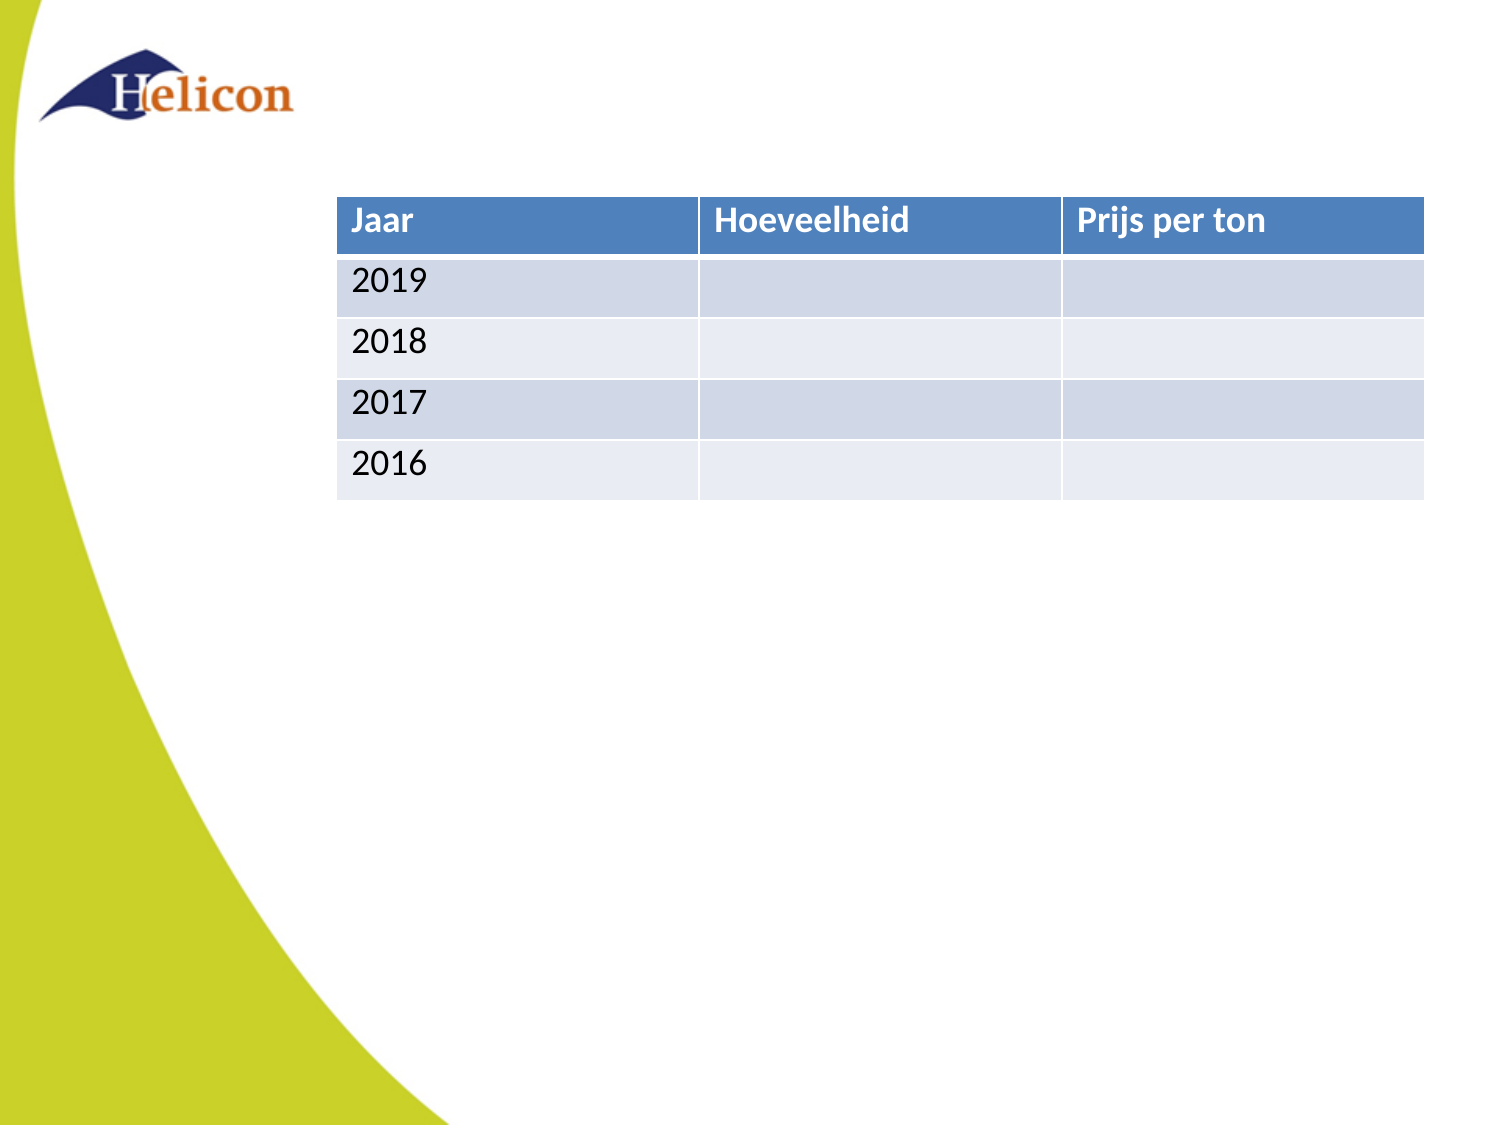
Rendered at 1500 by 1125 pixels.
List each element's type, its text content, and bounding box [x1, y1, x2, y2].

table_cell [700, 260, 1061, 317]
table_cell [700, 319, 1061, 378]
table_cell 2019 [337, 260, 698, 317]
table_header Jaar [337, 197, 698, 254]
table_cell [1063, 319, 1424, 378]
table_cell [1063, 260, 1424, 317]
table_cell 2018 [337, 319, 698, 378]
table_cell [700, 380, 1061, 439]
picture [0, 0, 1500, 1125]
table_cell [700, 441, 1061, 500]
table_header Prijs per ton [1063, 197, 1424, 254]
table_header Hoeveelheid [700, 197, 1061, 254]
table_cell 2016 [337, 441, 698, 500]
table_cell [1063, 441, 1424, 500]
table_cell 2017 [337, 380, 698, 439]
table_cell [1063, 380, 1424, 439]
